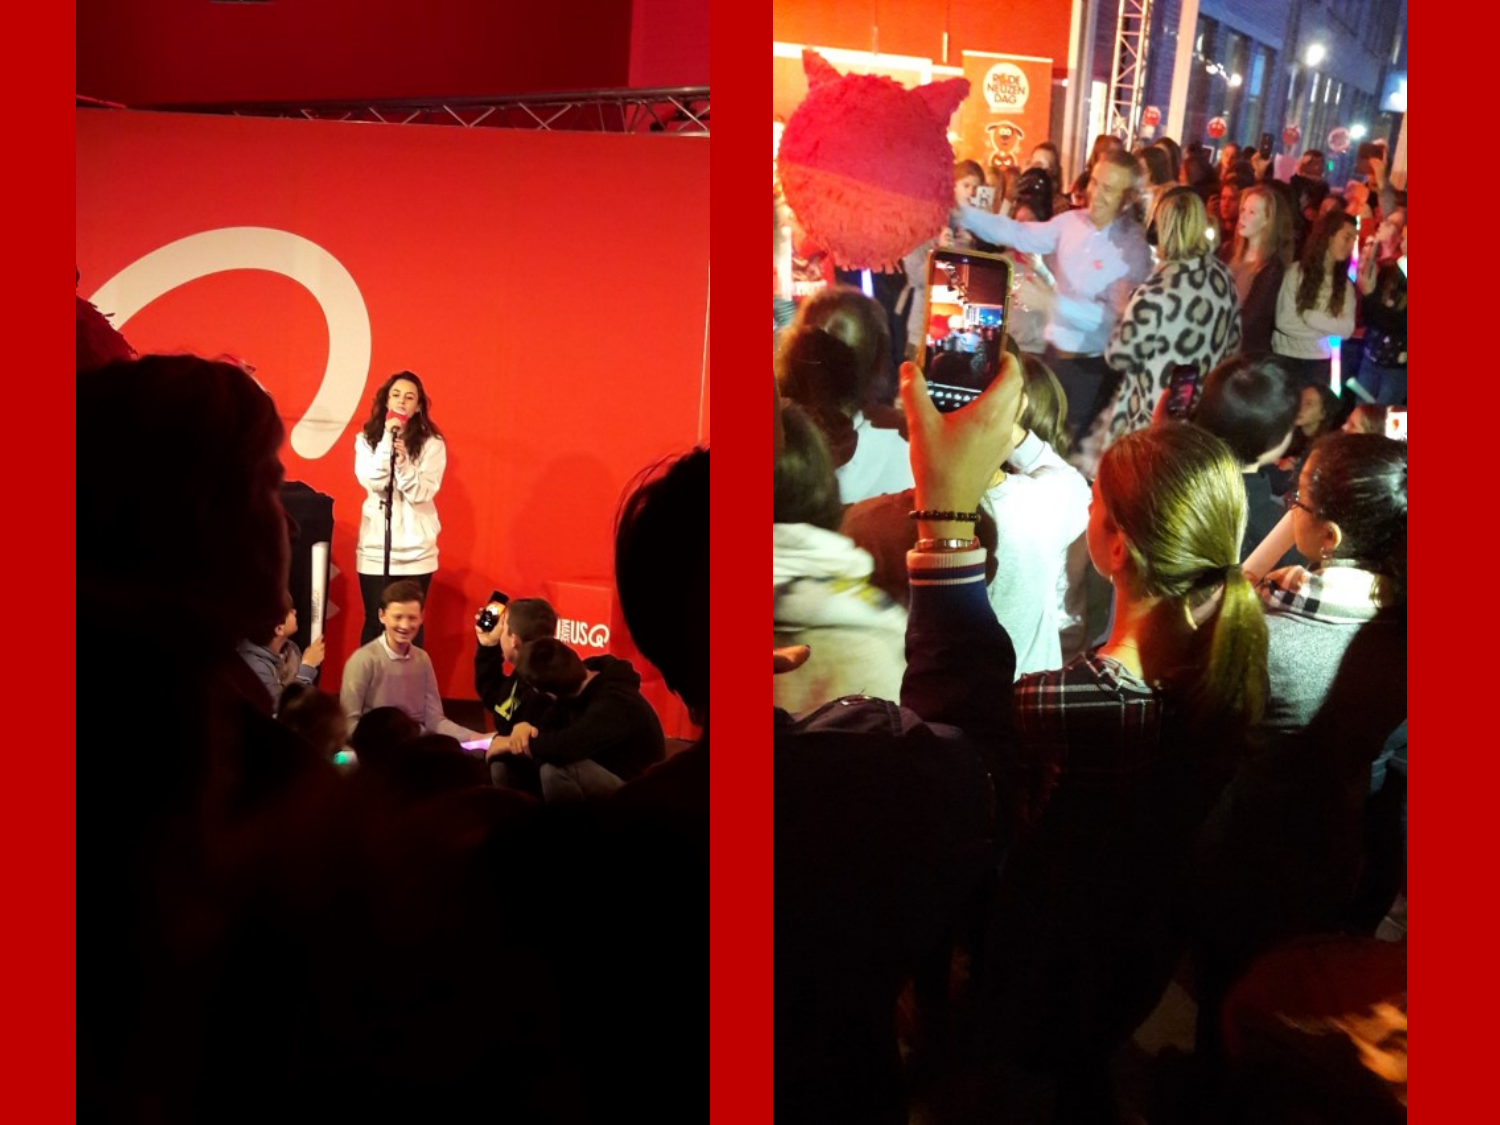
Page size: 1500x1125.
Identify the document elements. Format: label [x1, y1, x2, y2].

picture [773, 0, 1407, 1125]
picture [76, 0, 710, 1125]
